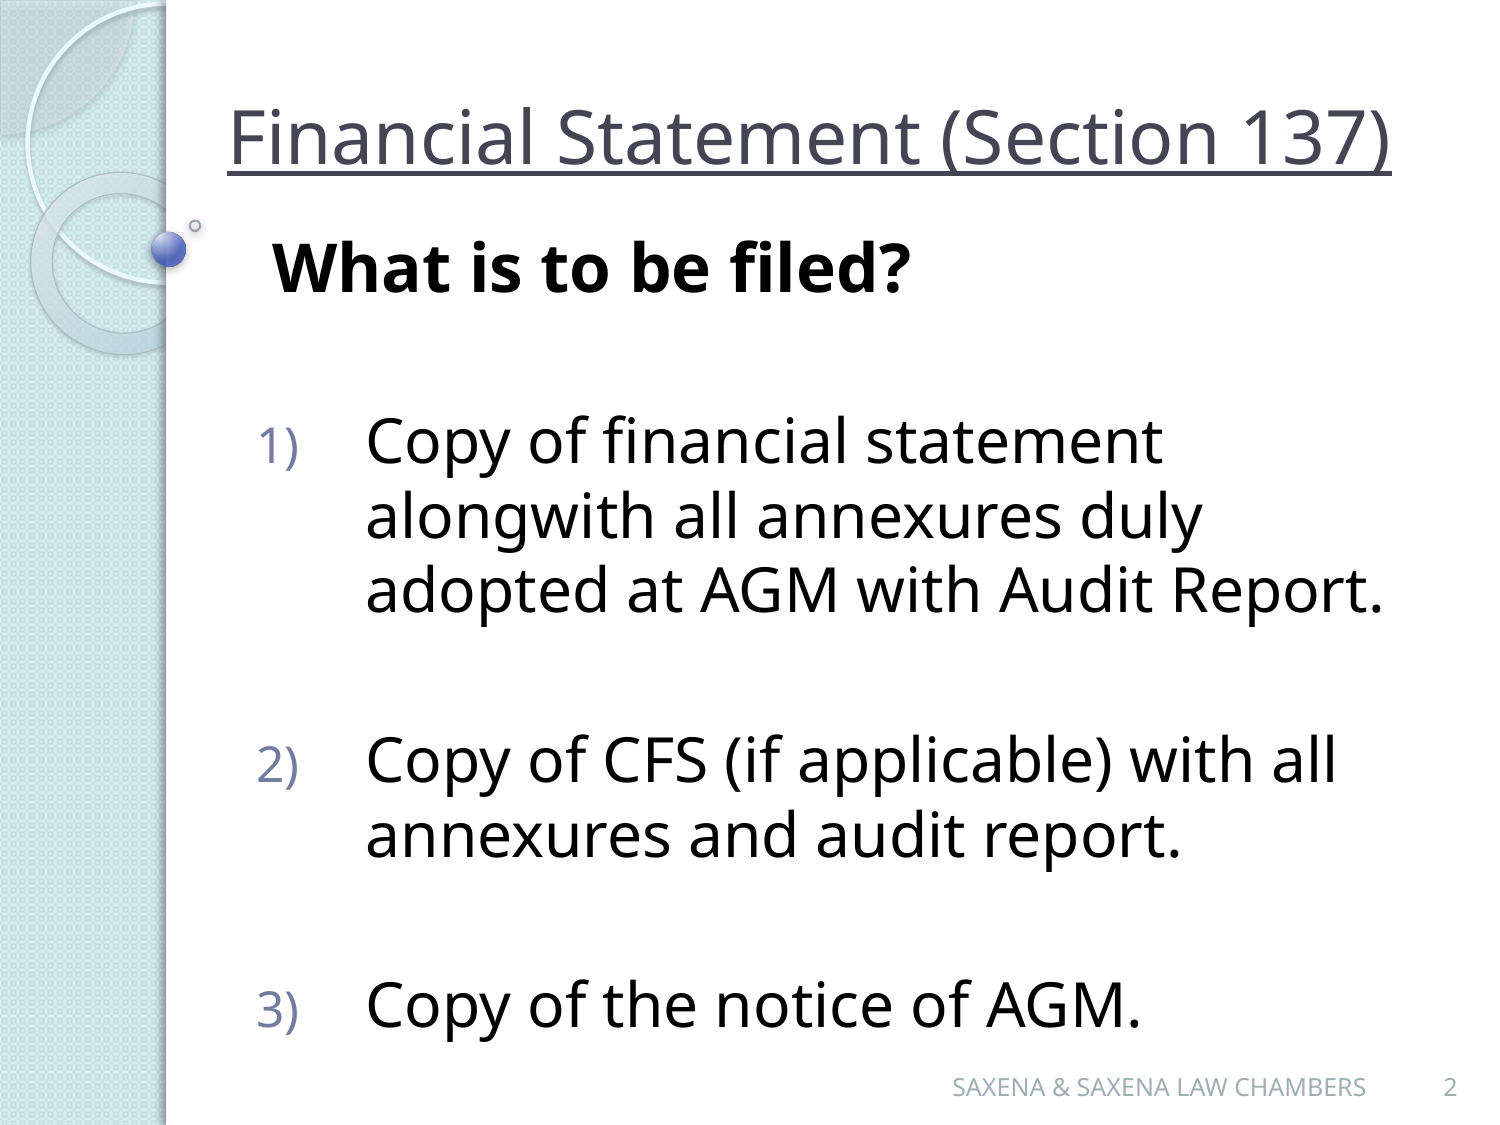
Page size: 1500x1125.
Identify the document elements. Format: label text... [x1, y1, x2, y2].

subtitle What is to be filed? Copy of financial statement alongwith all annexures duly adopted at AGM with Audit Report. Copy of CFS (if applicable) with all annexures and audit report. Copy of the notice of AGM. [237, 224, 1463, 1050]
footer SAXENA & SAXENA LAW CHAMBERS [937, 1034, 1413, 1113]
title Financial Statement (Section 137) [212, 50, 1450, 188]
slide_number 2 [1413, 1034, 1488, 1113]
